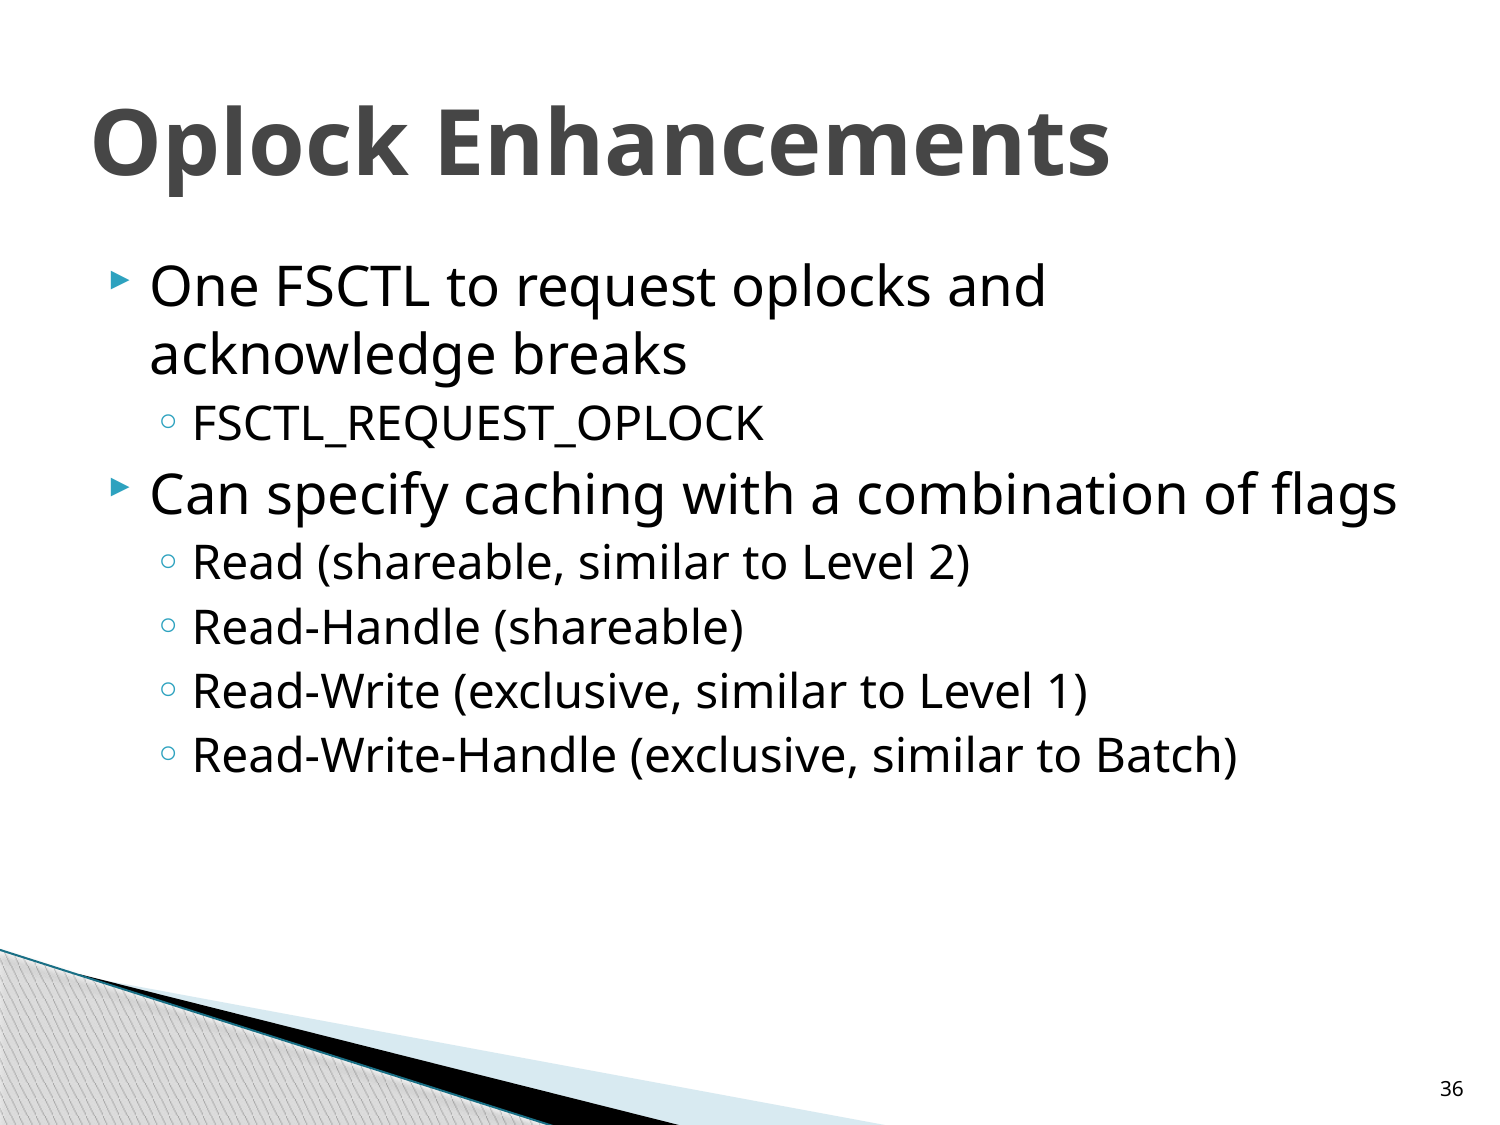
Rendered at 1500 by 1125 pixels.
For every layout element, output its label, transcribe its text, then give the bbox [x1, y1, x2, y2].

slide_number 36 [1418, 1051, 1479, 1112]
list One FSCTL to request oplocks and acknowledge breaks FSCTL_REQUEST_OPLOCK Can specify caching with a combination of flags Read (shareable, similar to Level 2) Read-Handle (shareable) Read-Write (exclusive, similar to Level 1) Read-Write-Handle (exclusive, similar to Batch) [75, 243, 1425, 986]
title Oplock Enhancements [75, 45, 1425, 233]
